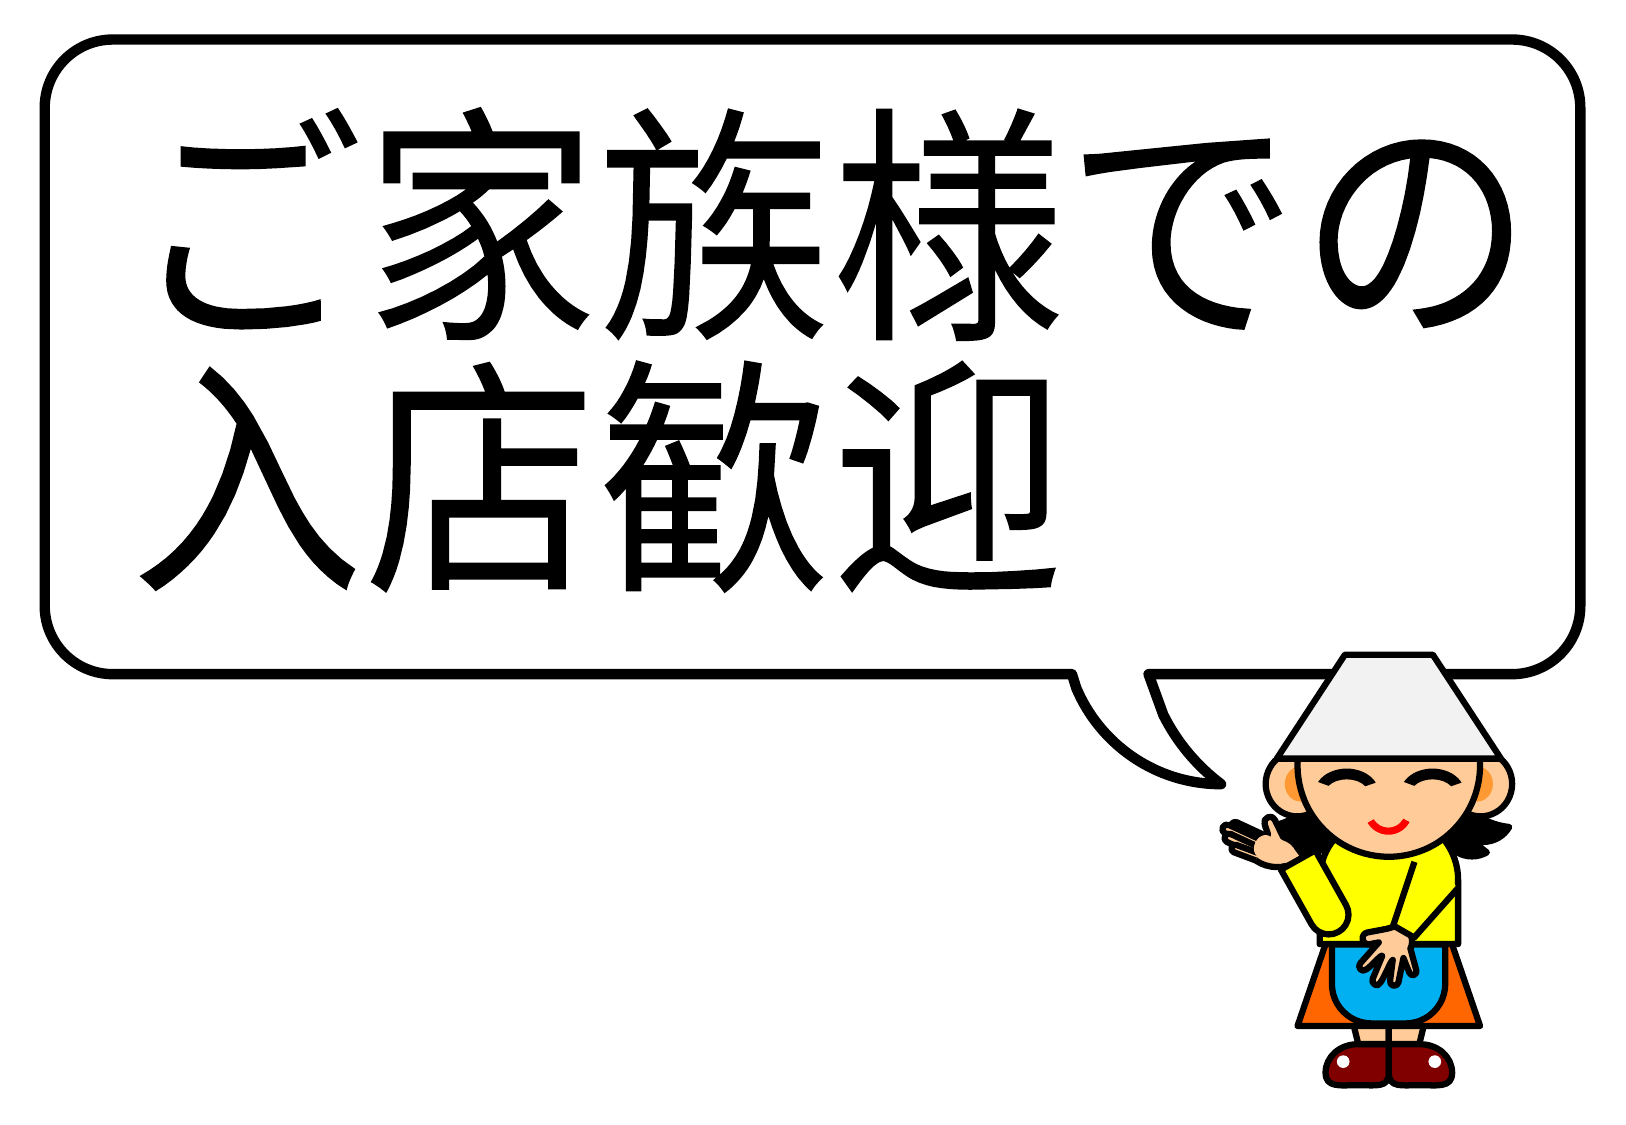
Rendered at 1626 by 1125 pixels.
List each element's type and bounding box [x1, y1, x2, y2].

text_box [1239, 654, 1513, 1086]
text_box [42, 37, 1583, 787]
